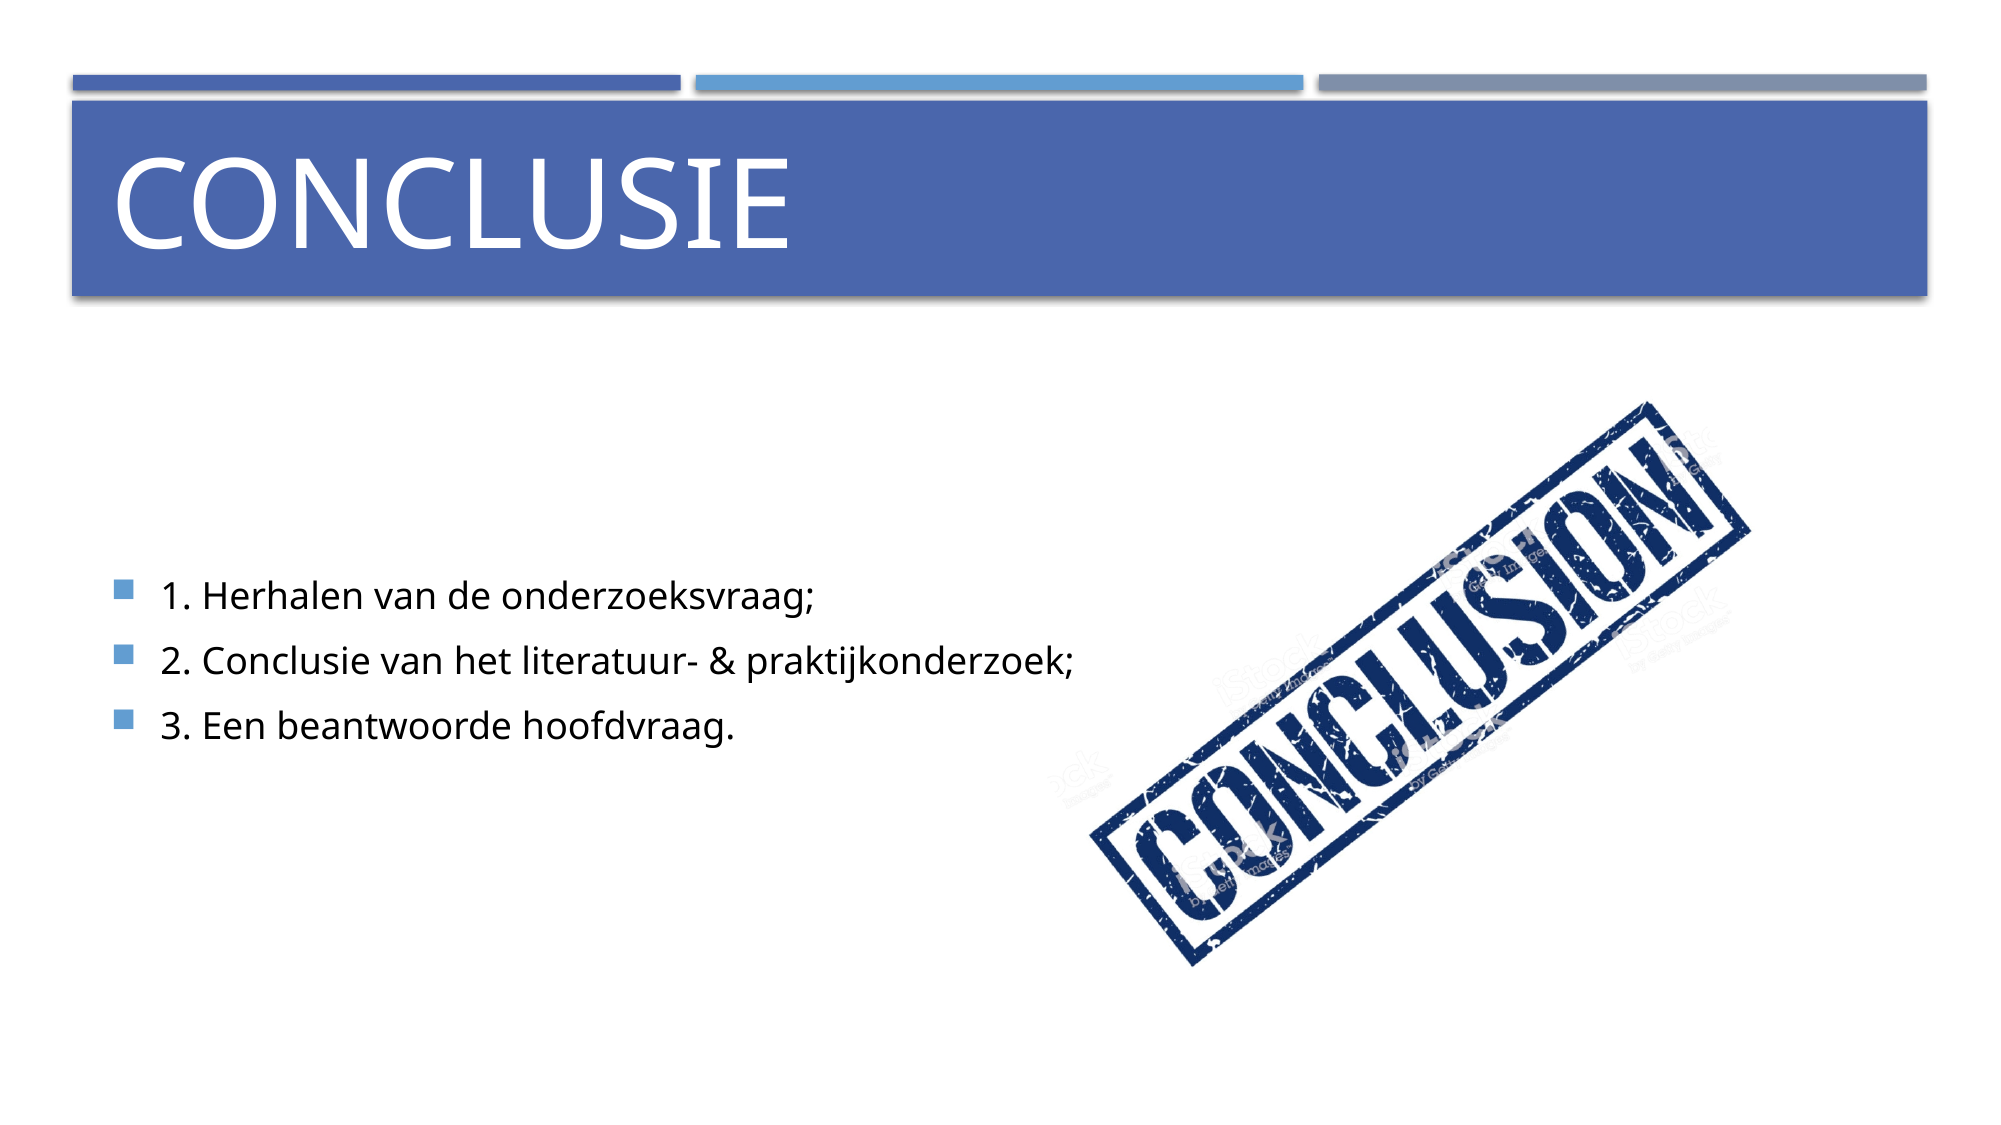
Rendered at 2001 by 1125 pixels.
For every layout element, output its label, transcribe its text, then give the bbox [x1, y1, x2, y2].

list 1. Herhalen van de onderzoeksvraag; 2. Conclusie van het literatuur- & praktijkonderzoek; 3. Een beantwoorde hoofdvraag. [95, 357, 1905, 962]
picture [1018, 371, 1822, 995]
title Conclusie [95, 115, 1905, 282]
